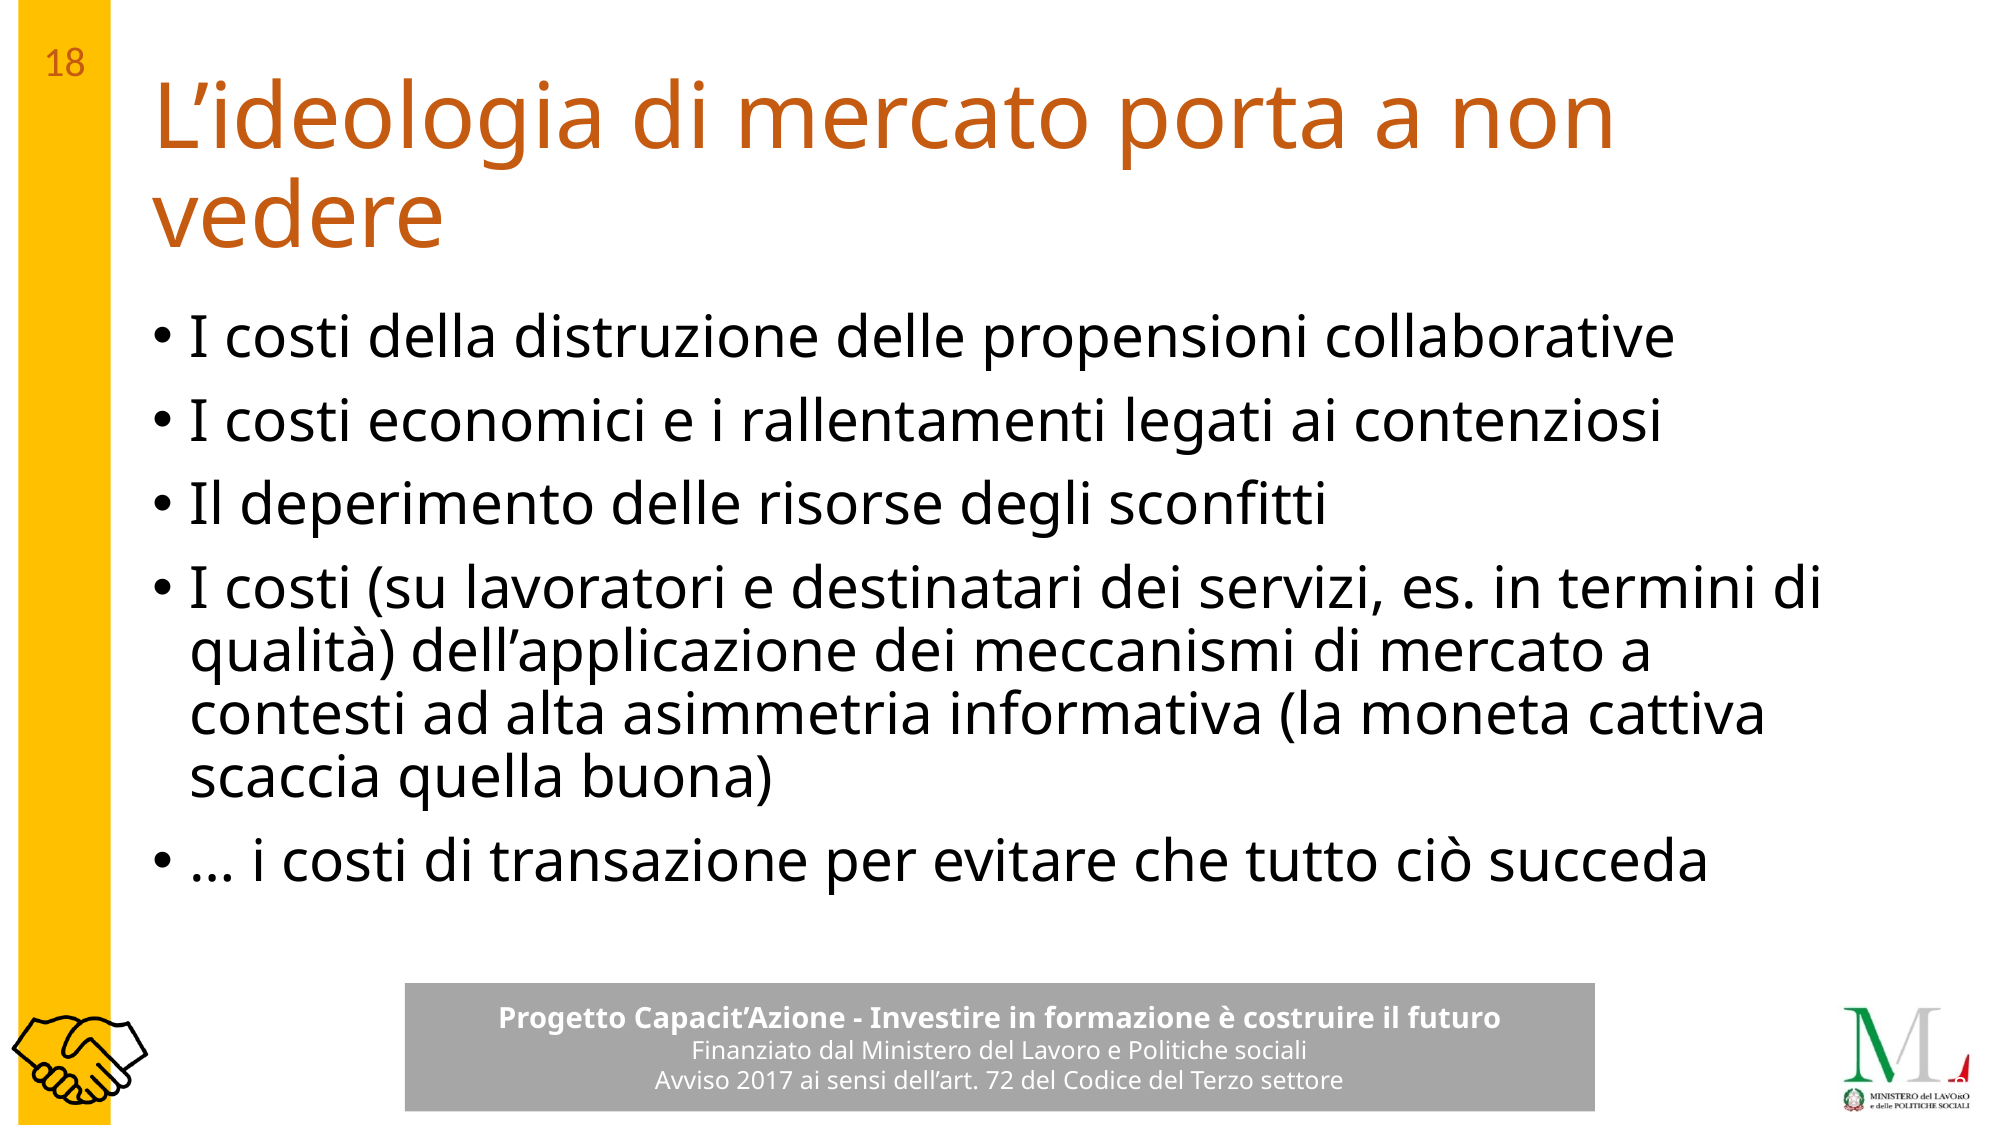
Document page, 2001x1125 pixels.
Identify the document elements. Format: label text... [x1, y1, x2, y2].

list I costi della distruzione delle propensioni collaborative I costi economici e i rallentamenti legati ai contenziosi Il deperimento delle risorse degli sconfitti I costi (su lavoratori e destinatari dei servizi, es. in termini di qualità) dell’applicazione dei meccanismi di mercato a contesti ad alta asimmetria informativa (la moneta cattiva scaccia quella buona) … i costi di transazione per evitare che tutto ciò succeda [137, 299, 1863, 1014]
picture [1826, 1006, 1987, 1112]
title L’ideologia di mercato porta a non vedere [137, 59, 1863, 278]
picture [10, 1009, 149, 1109]
slide_number 18 [1911, 1057, 1995, 1118]
